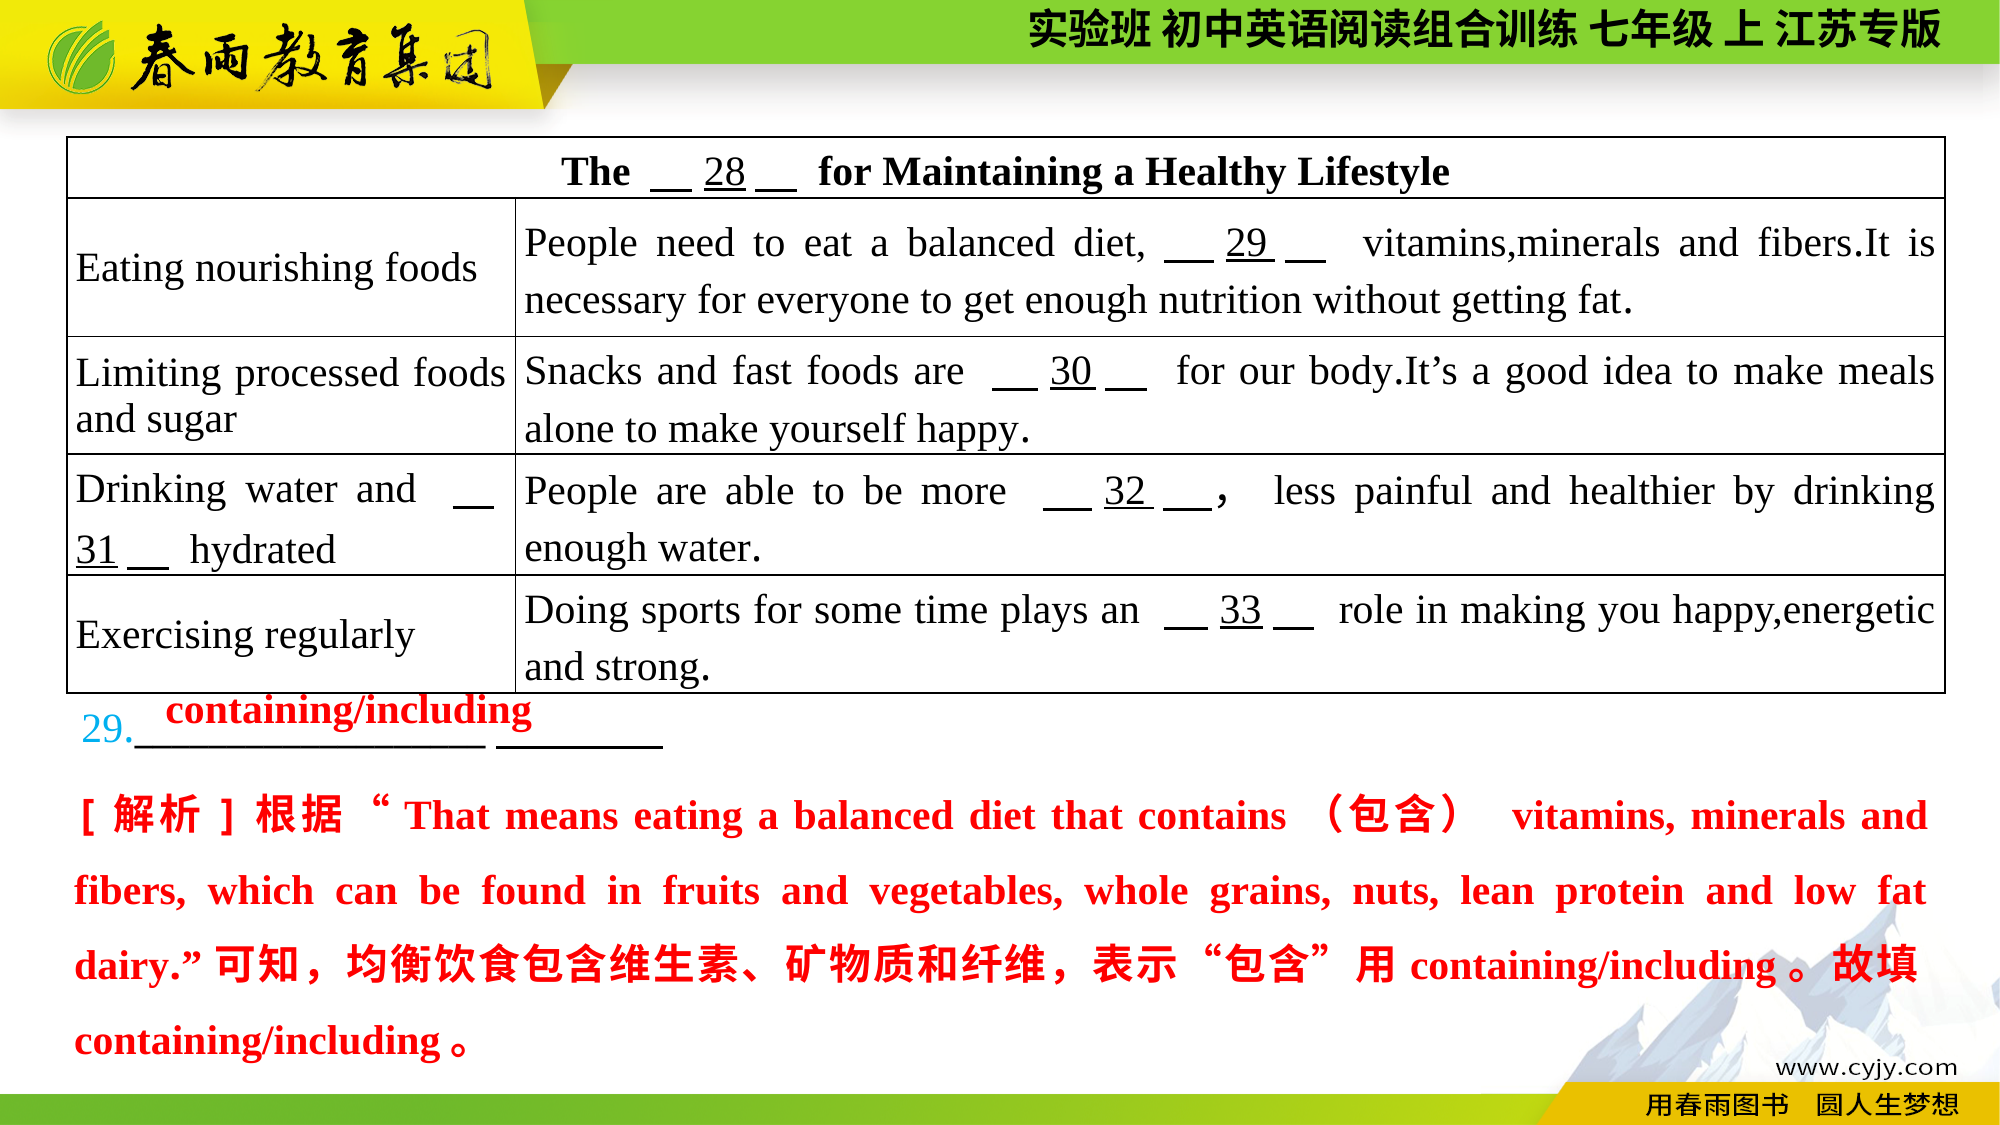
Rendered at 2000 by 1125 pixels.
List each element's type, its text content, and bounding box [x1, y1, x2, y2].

table_header The 28 for Maintaining a Healthy Lifestyle [68, 138, 1944, 197]
table_cell Eating nourishing foods [68, 199, 515, 336]
table_cell Exercising regularly [68, 576, 515, 668]
table_cell Snacks and fast foods are 30 for our body.It’s a good idea to make meals alone to make yourself happy. [516, 337, 1944, 453]
table_cell Doing sports for some time plays an 33 role in making you happy,energetic and strong. [516, 576, 1944, 668]
table_cell Limiting processed foods and sugar [68, 337, 515, 453]
text_box containing/including [150, 674, 548, 740]
table_cell People need to eat a balanced diet, 29 vitamins,minerals and fibers.It is necessary for everyone to get enough nutrition without getting fat. [516, 199, 1944, 336]
list [解析]根据“That means eating a balanced diet that contains（包含） vitamins, minerals and fibers, which can be found in fruits and vegetables, whole grains, nuts, lean protein and low fat dairy.”可知，均衡饮食包含维生素、矿物质和纤维，表示“包含”用containing/including。故填containing/including。 [59, 754, 1944, 988]
table_cell People are able to be more 32 ，less painful and healthier by drinking enough water. [516, 455, 1944, 574]
text_box 29.___________________ [66, 668, 1945, 759]
picture [0, 0, 2000, 1125]
table_cell Drinking water and 31 hydrated [68, 455, 515, 574]
